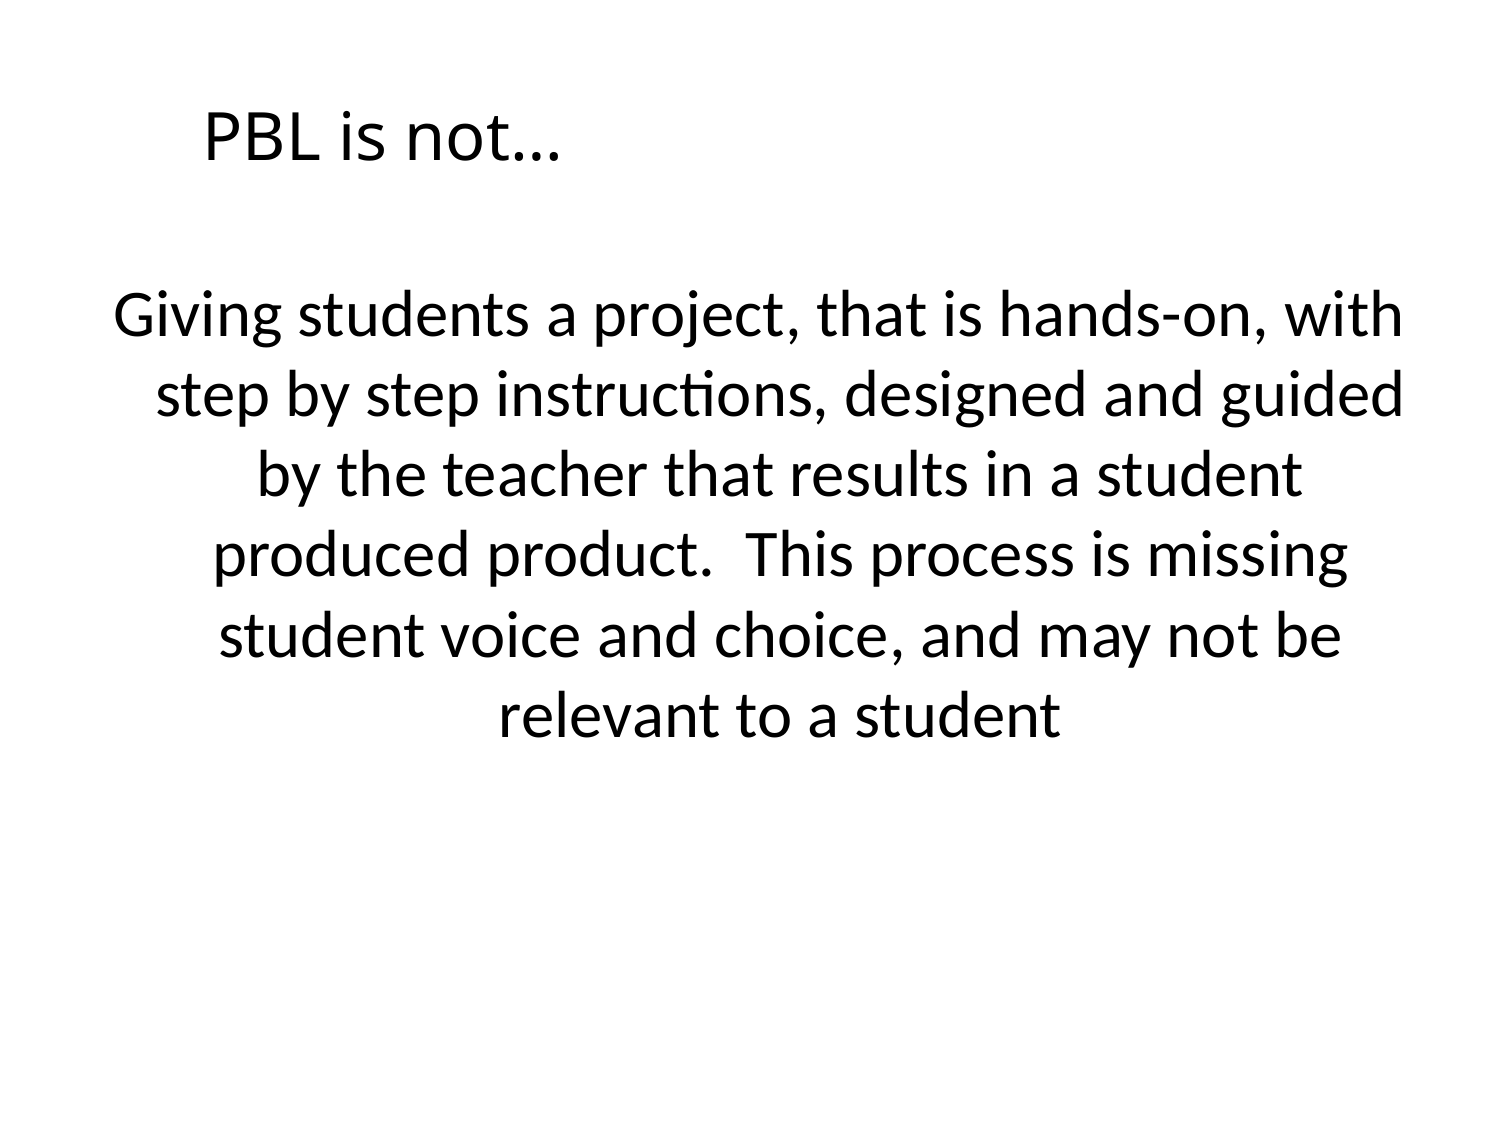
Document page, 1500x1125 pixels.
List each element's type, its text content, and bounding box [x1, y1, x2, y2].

text_box PBL is not… [187, 86, 729, 182]
list Giving students a project, that is hands-on, with step by step instructions, designed and guided by the teacher that results in a student produced product. This process is missing student voice and choice, and may not be relevant to a student [75, 262, 1425, 1005]
